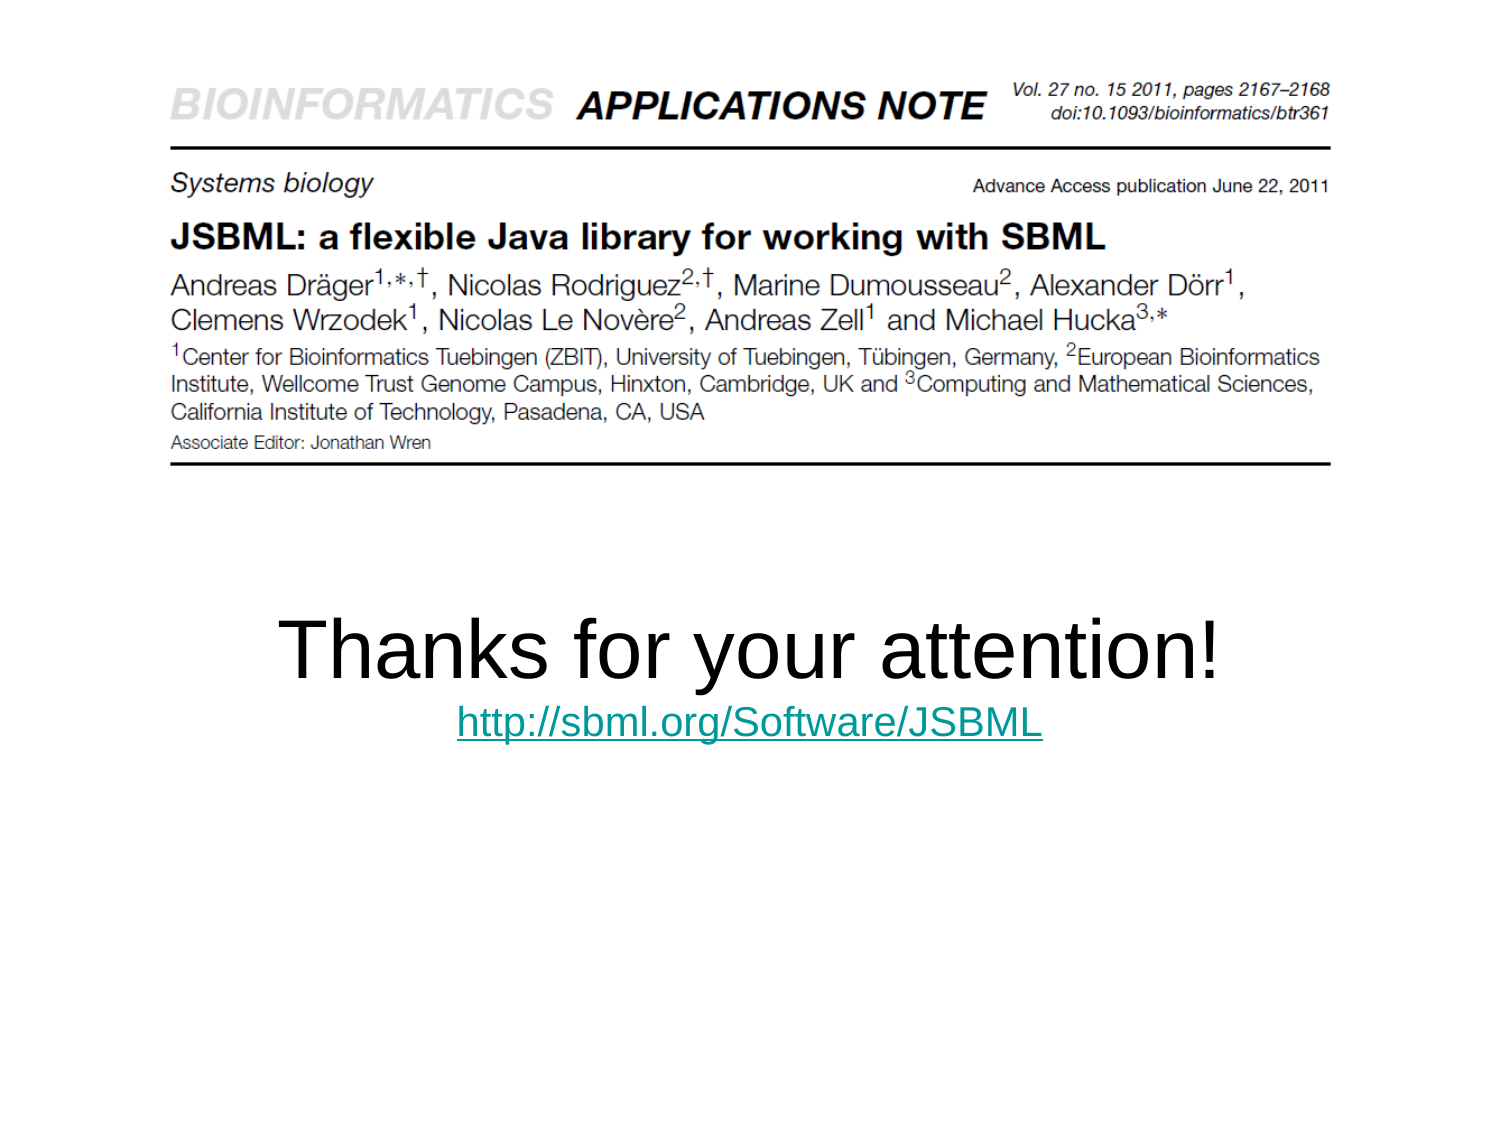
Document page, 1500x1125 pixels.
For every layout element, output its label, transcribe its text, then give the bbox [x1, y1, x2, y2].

title Thanks for your attention! http://sbml.org/Software/JSBML [112, 574, 1388, 816]
picture [166, 77, 1334, 469]
